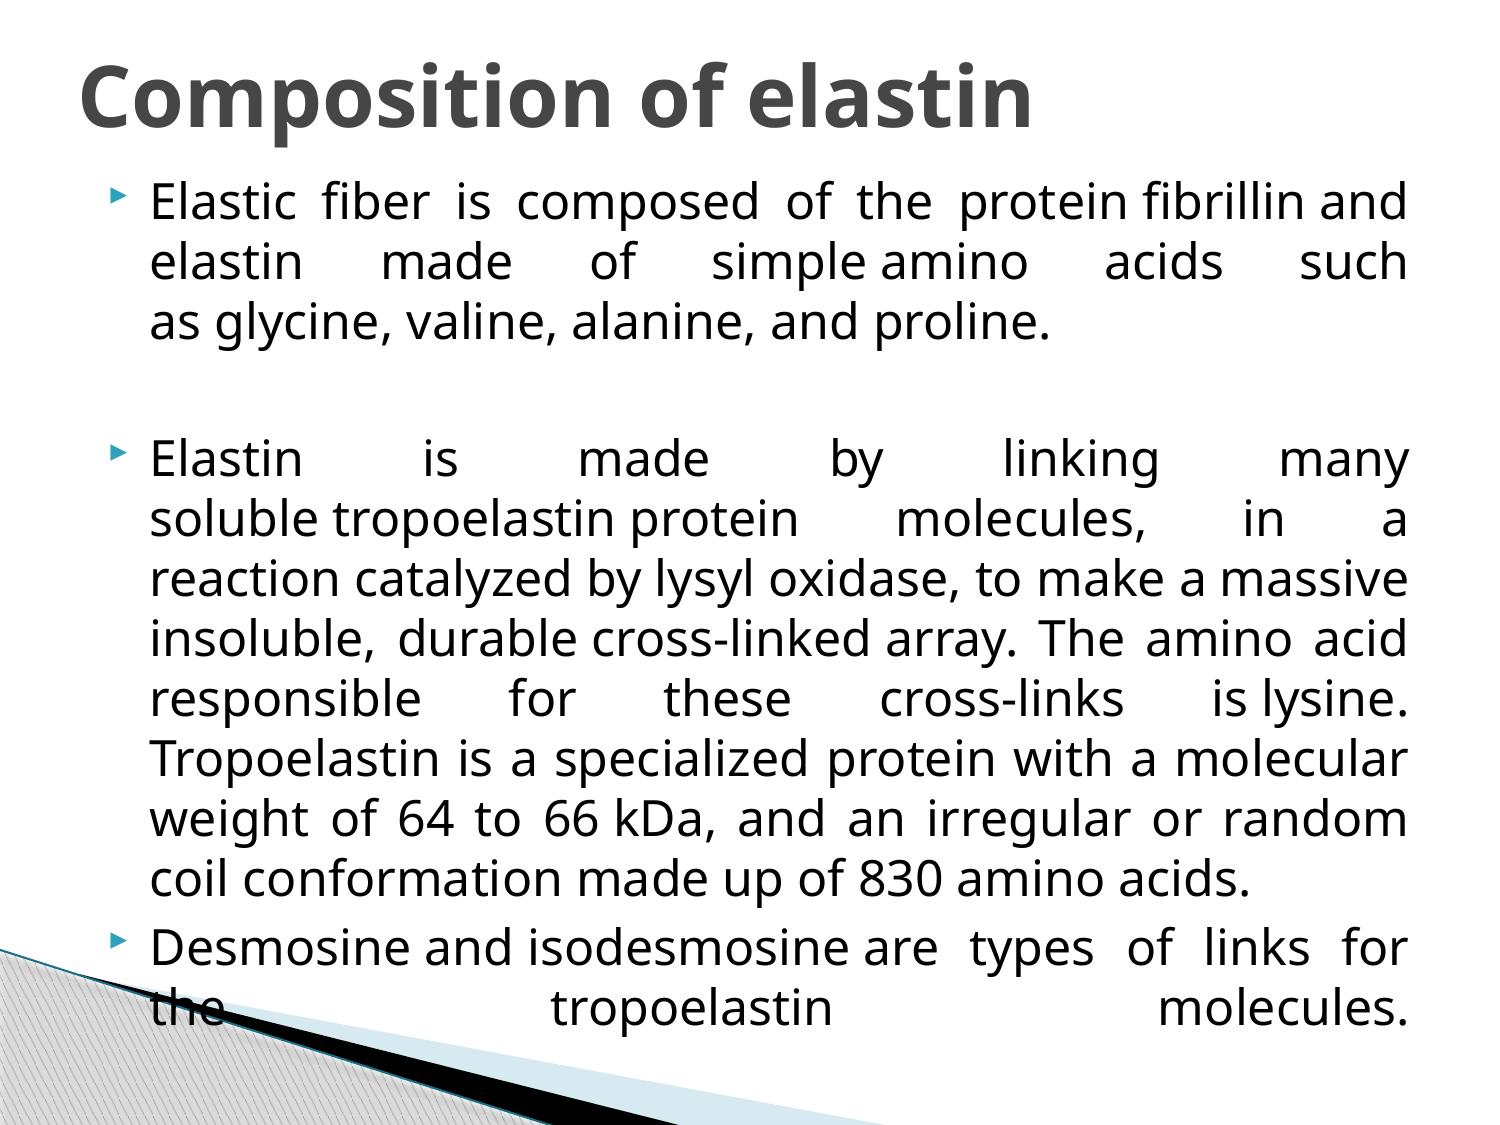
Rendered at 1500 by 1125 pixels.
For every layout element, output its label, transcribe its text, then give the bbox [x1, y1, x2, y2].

title Composition of elastin [62, 0, 1413, 188]
list Elastic fiber is composed of the protein fibrillin and elastin made of simple amino acids such as glycine, valine, alanine, and proline. Elastin is made by linking many soluble tropoelastin protein molecules, in a reaction catalyzed by lysyl oxidase, to make a massive insoluble, durable cross-linked array. The amino acid responsible for these cross-links is lysine. Tropoelastin is a specialized protein with a molecular weight of 64 to 66 kDa, and an irregular or random coil conformation made up of 830 amino acids. Desmosine and isodesmosine are types of links for the tropoelastin molecules. [75, 162, 1425, 1125]
